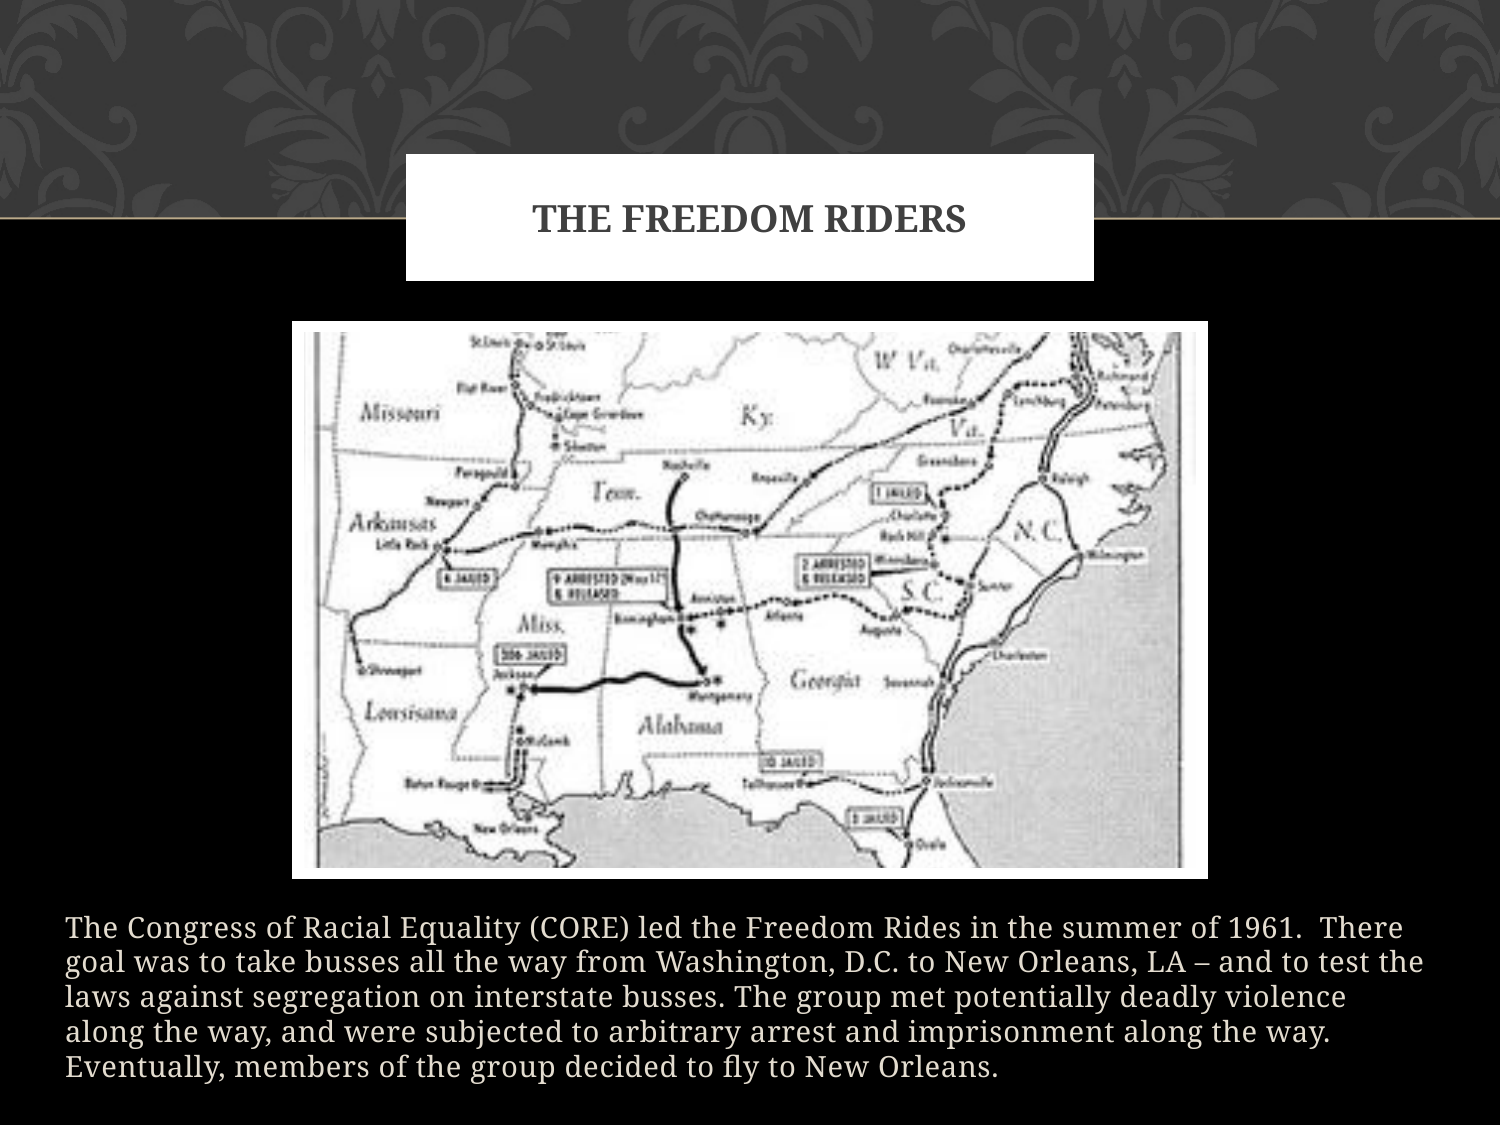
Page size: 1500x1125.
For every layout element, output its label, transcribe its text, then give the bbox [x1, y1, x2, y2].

list The Congress of Racial Equality (CORE) led the Freedom Rides in the summer of 1961. There goal was to take busses all the way from Washington, D.C. to New Orleans, LA – and to test the laws against segregation on interstate busses. The group met potentially deadly violence along the way, and were subjected to arbitrary arrest and imprisonment along the way. Eventually, members of the group decided to fly to New Orleans. [50, 905, 1450, 1088]
title The Freedom Riders [406, 154, 1094, 281]
picture [303, 332, 1197, 869]
